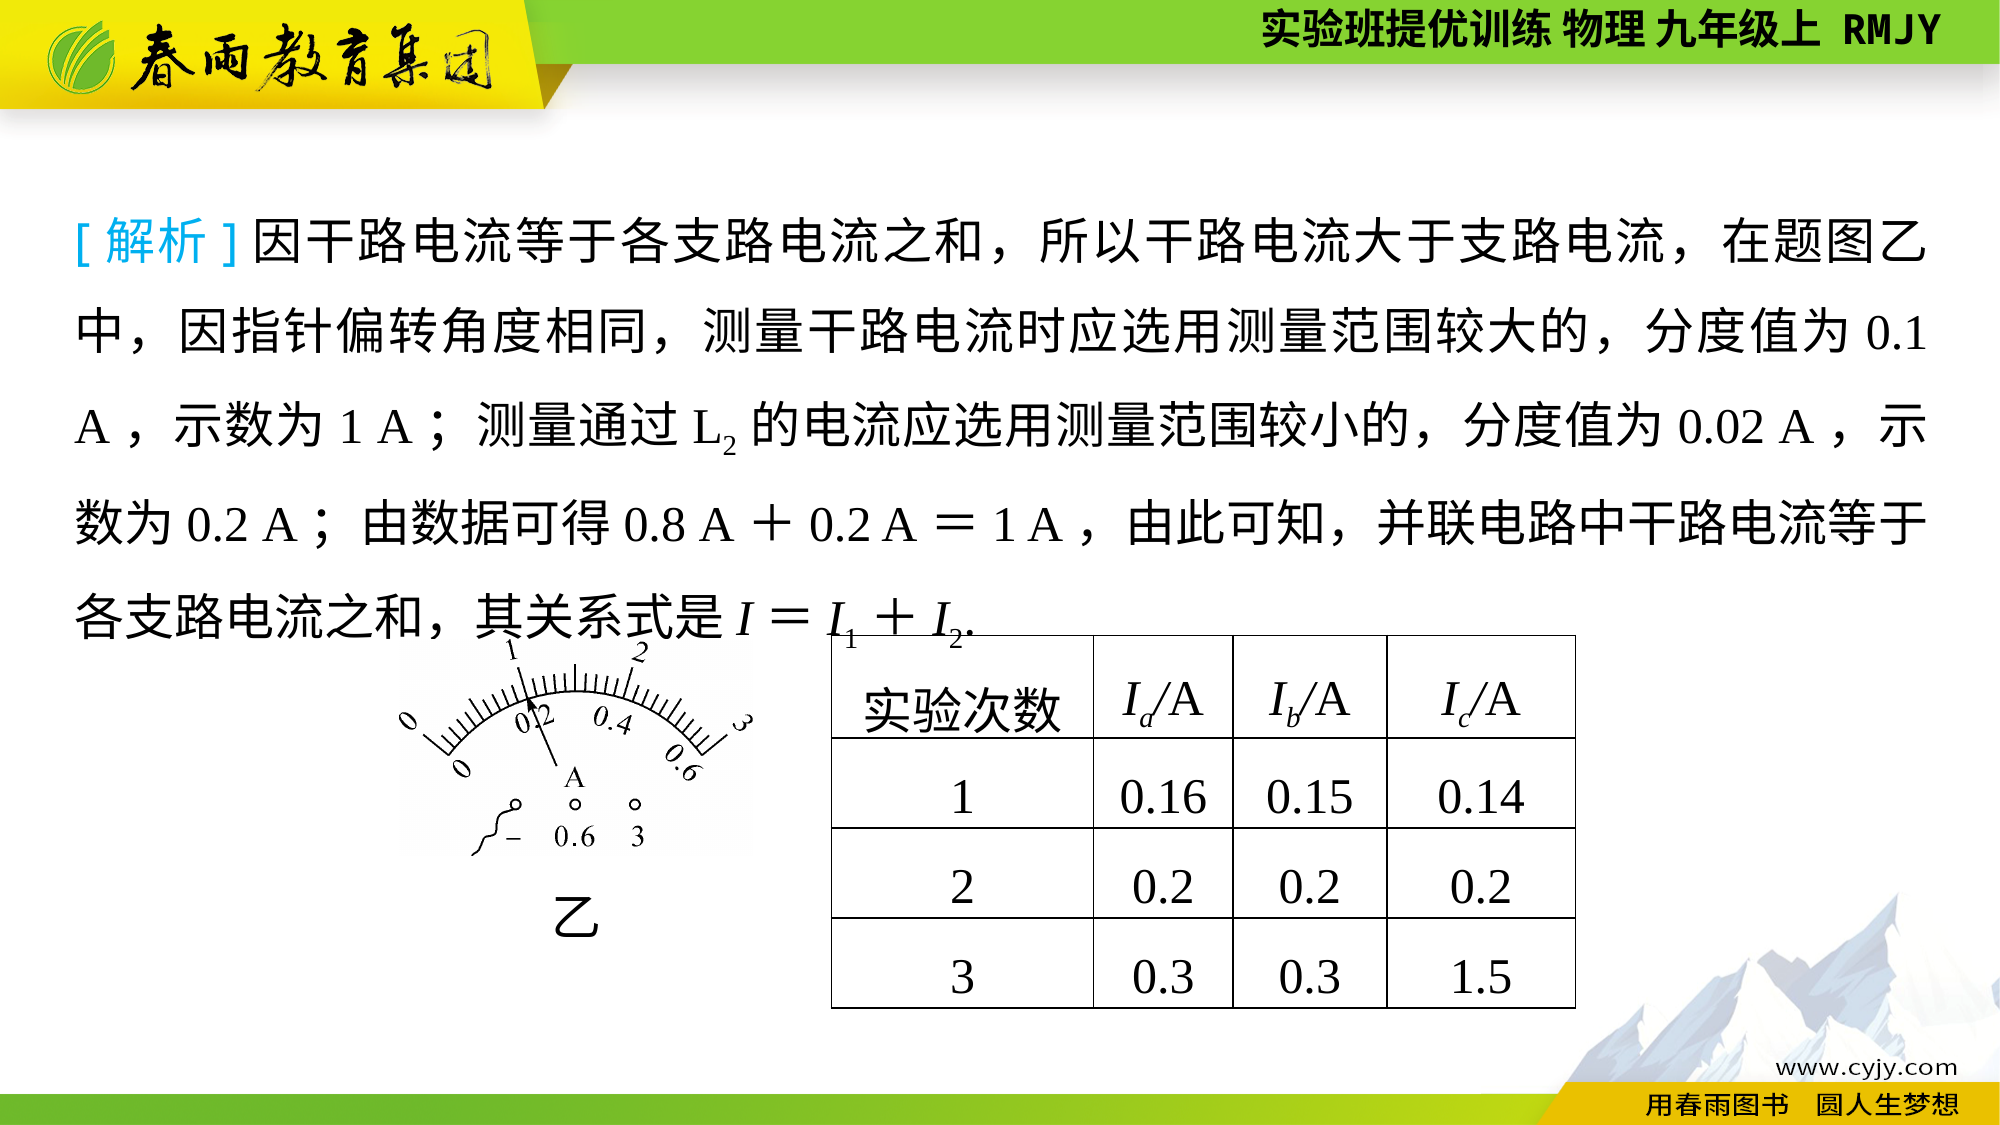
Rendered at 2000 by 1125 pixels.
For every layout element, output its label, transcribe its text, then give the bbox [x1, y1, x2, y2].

table_cell 0.3 [1234, 919, 1386, 1007]
picture [0, 0, 2000, 1125]
text_box 乙 [536, 863, 753, 953]
table_cell 1 [832, 739, 1093, 827]
table_cell 0.2 [1234, 829, 1386, 917]
table_cell 0.2 [1388, 829, 1575, 917]
table_cell 0.14 [1388, 739, 1575, 827]
table_header Ic/A [1388, 636, 1575, 737]
table_cell 0.16 [1094, 739, 1232, 827]
table_header Ia/A [1094, 636, 1232, 737]
table_header Ib/A [1234, 636, 1386, 737]
table_cell 0.15 [1234, 739, 1386, 827]
table_cell 0.3 [1094, 919, 1232, 1007]
table_cell 0.2 [1094, 829, 1232, 917]
list [解析]因干路电流等于各支路电流之和，所以干路电流大于支路电流，在题图乙中，因指针偏转角度相同，测量干路电流时应选用测量范围较大的，分度值为0.1 A，示数为1 A；测量通过L2的电流应选用测量范围较小的，分度值为0.02 A，示数为0.2 A；由数据可得0.8 A＋0.2 A＝1 A，由此可知，并联电路中干路电流等于各支路电流之和，其关系式是I＝I1＋I2. [59, 171, 1944, 630]
table_cell 3 [832, 919, 1093, 1007]
table_cell 1.5 [1388, 919, 1575, 1007]
table_header 实验次数 [832, 636, 1093, 737]
table_cell 2 [832, 829, 1093, 917]
